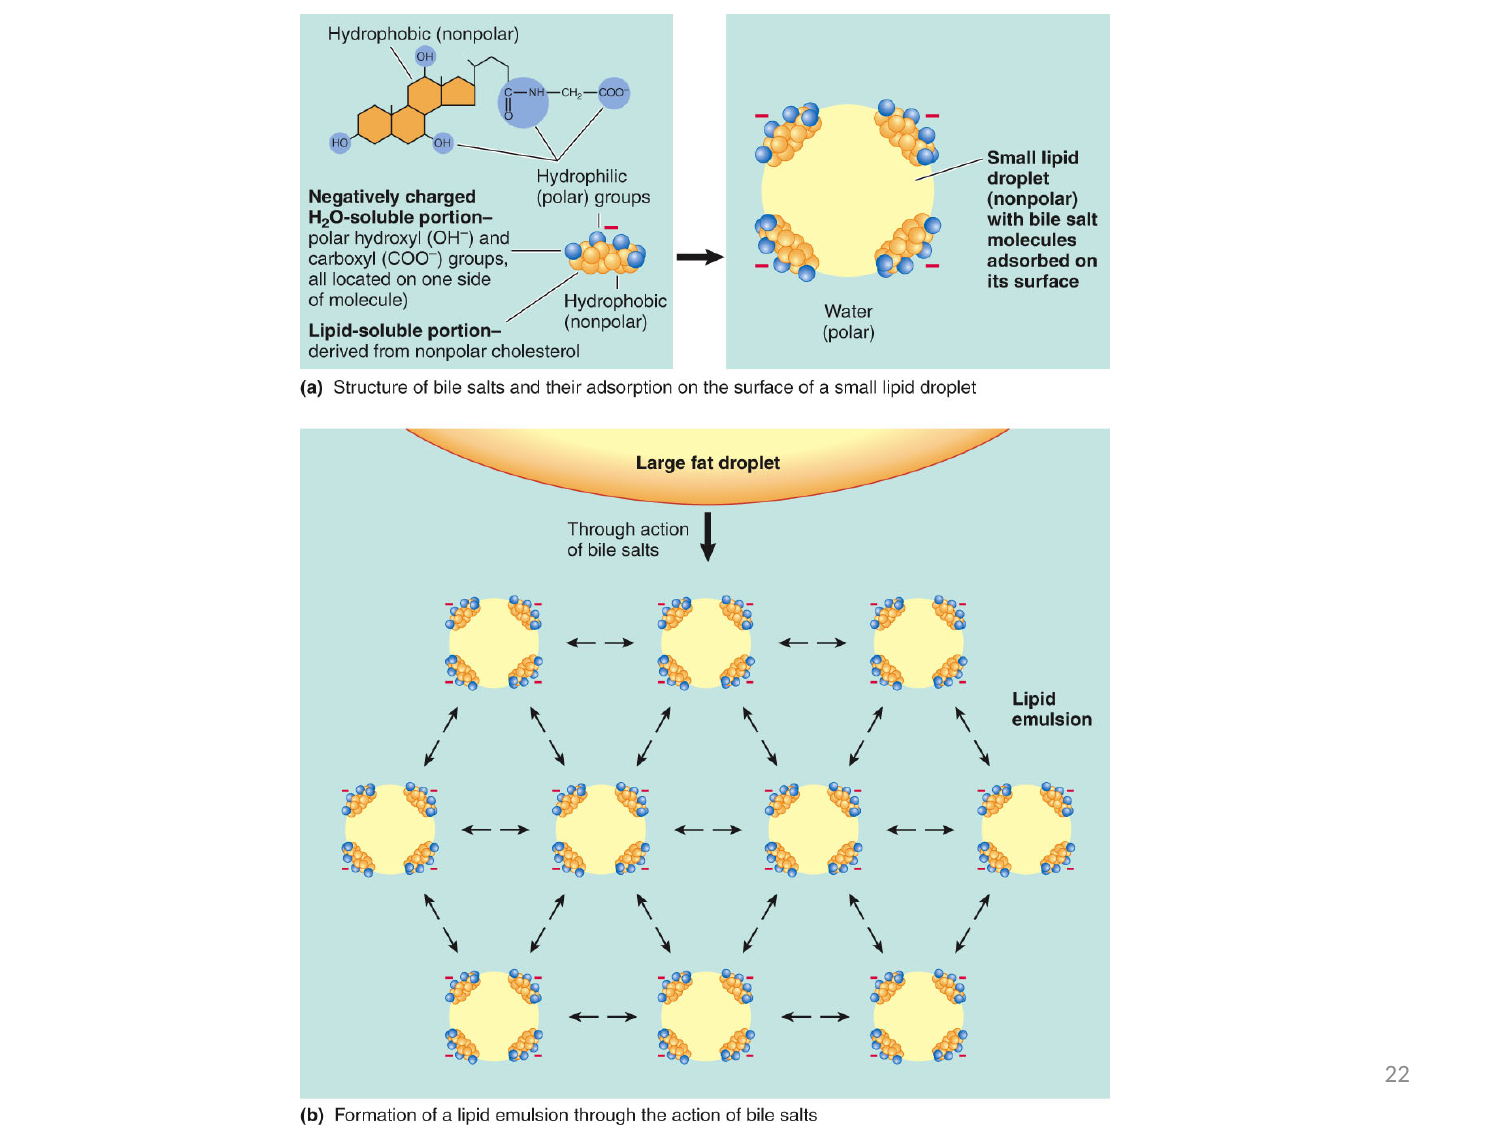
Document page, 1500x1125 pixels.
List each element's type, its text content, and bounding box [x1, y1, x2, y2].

slide_number 22 [1115, 1042, 1425, 1103]
picture [299, 14, 1111, 1125]
